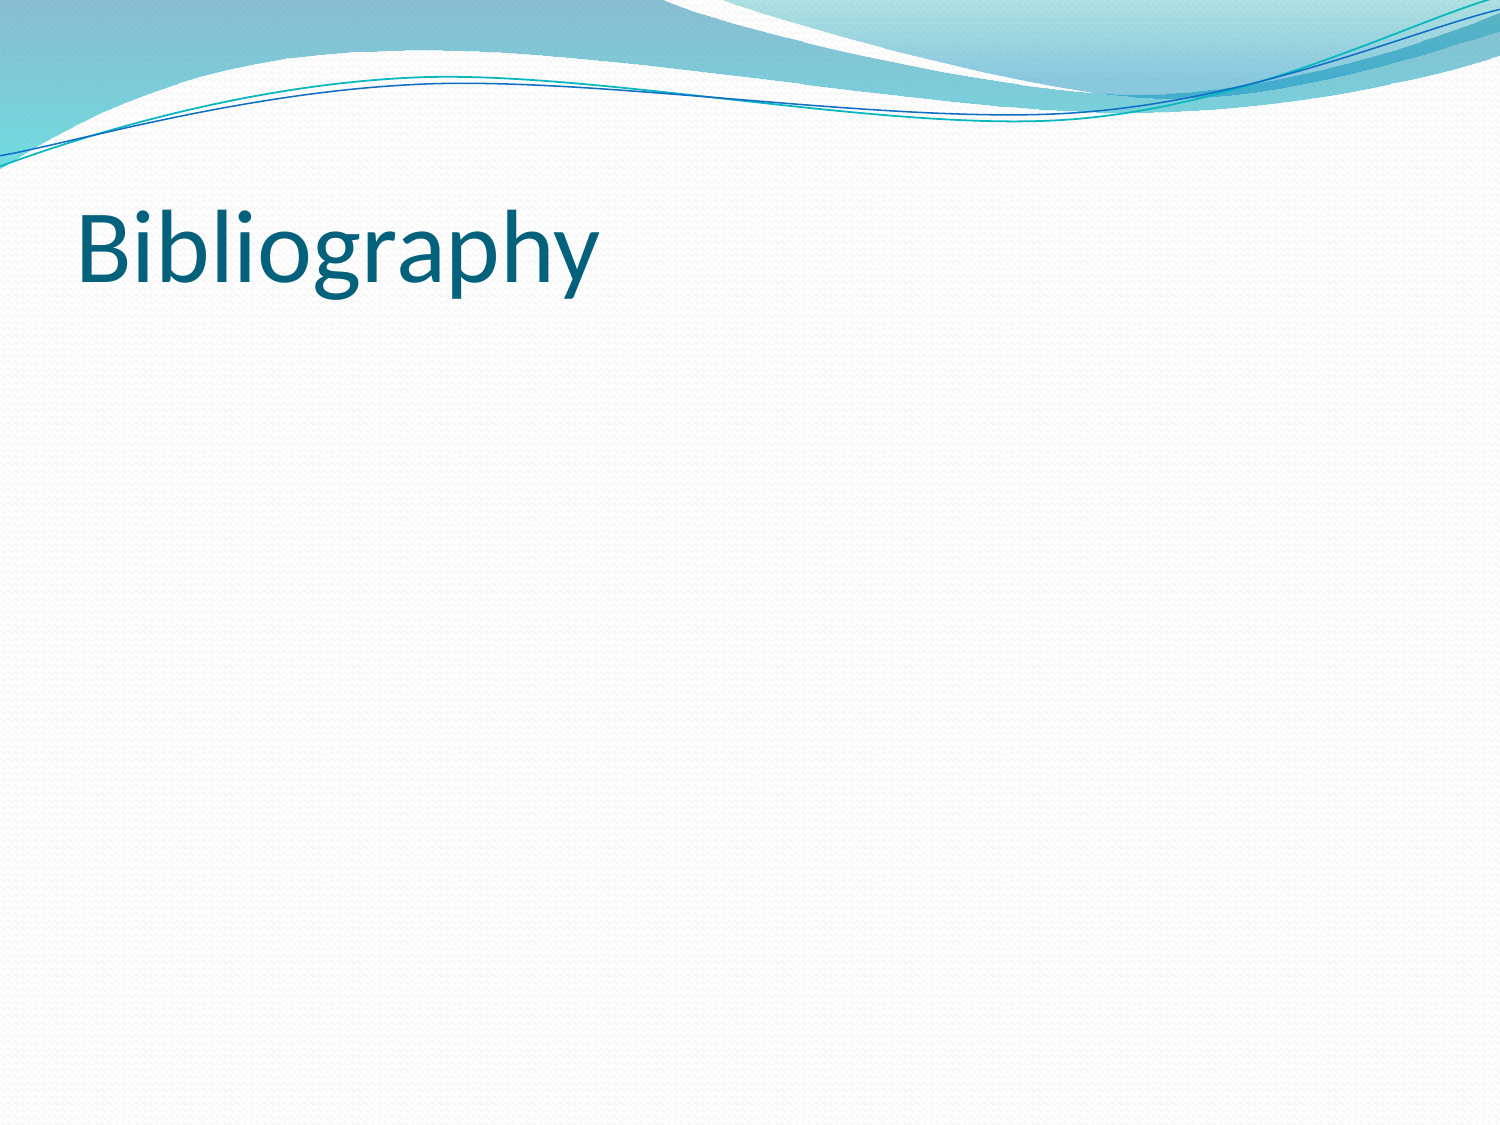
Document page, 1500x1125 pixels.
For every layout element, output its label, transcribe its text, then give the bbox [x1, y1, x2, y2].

title Bibliography [75, 115, 1425, 303]
